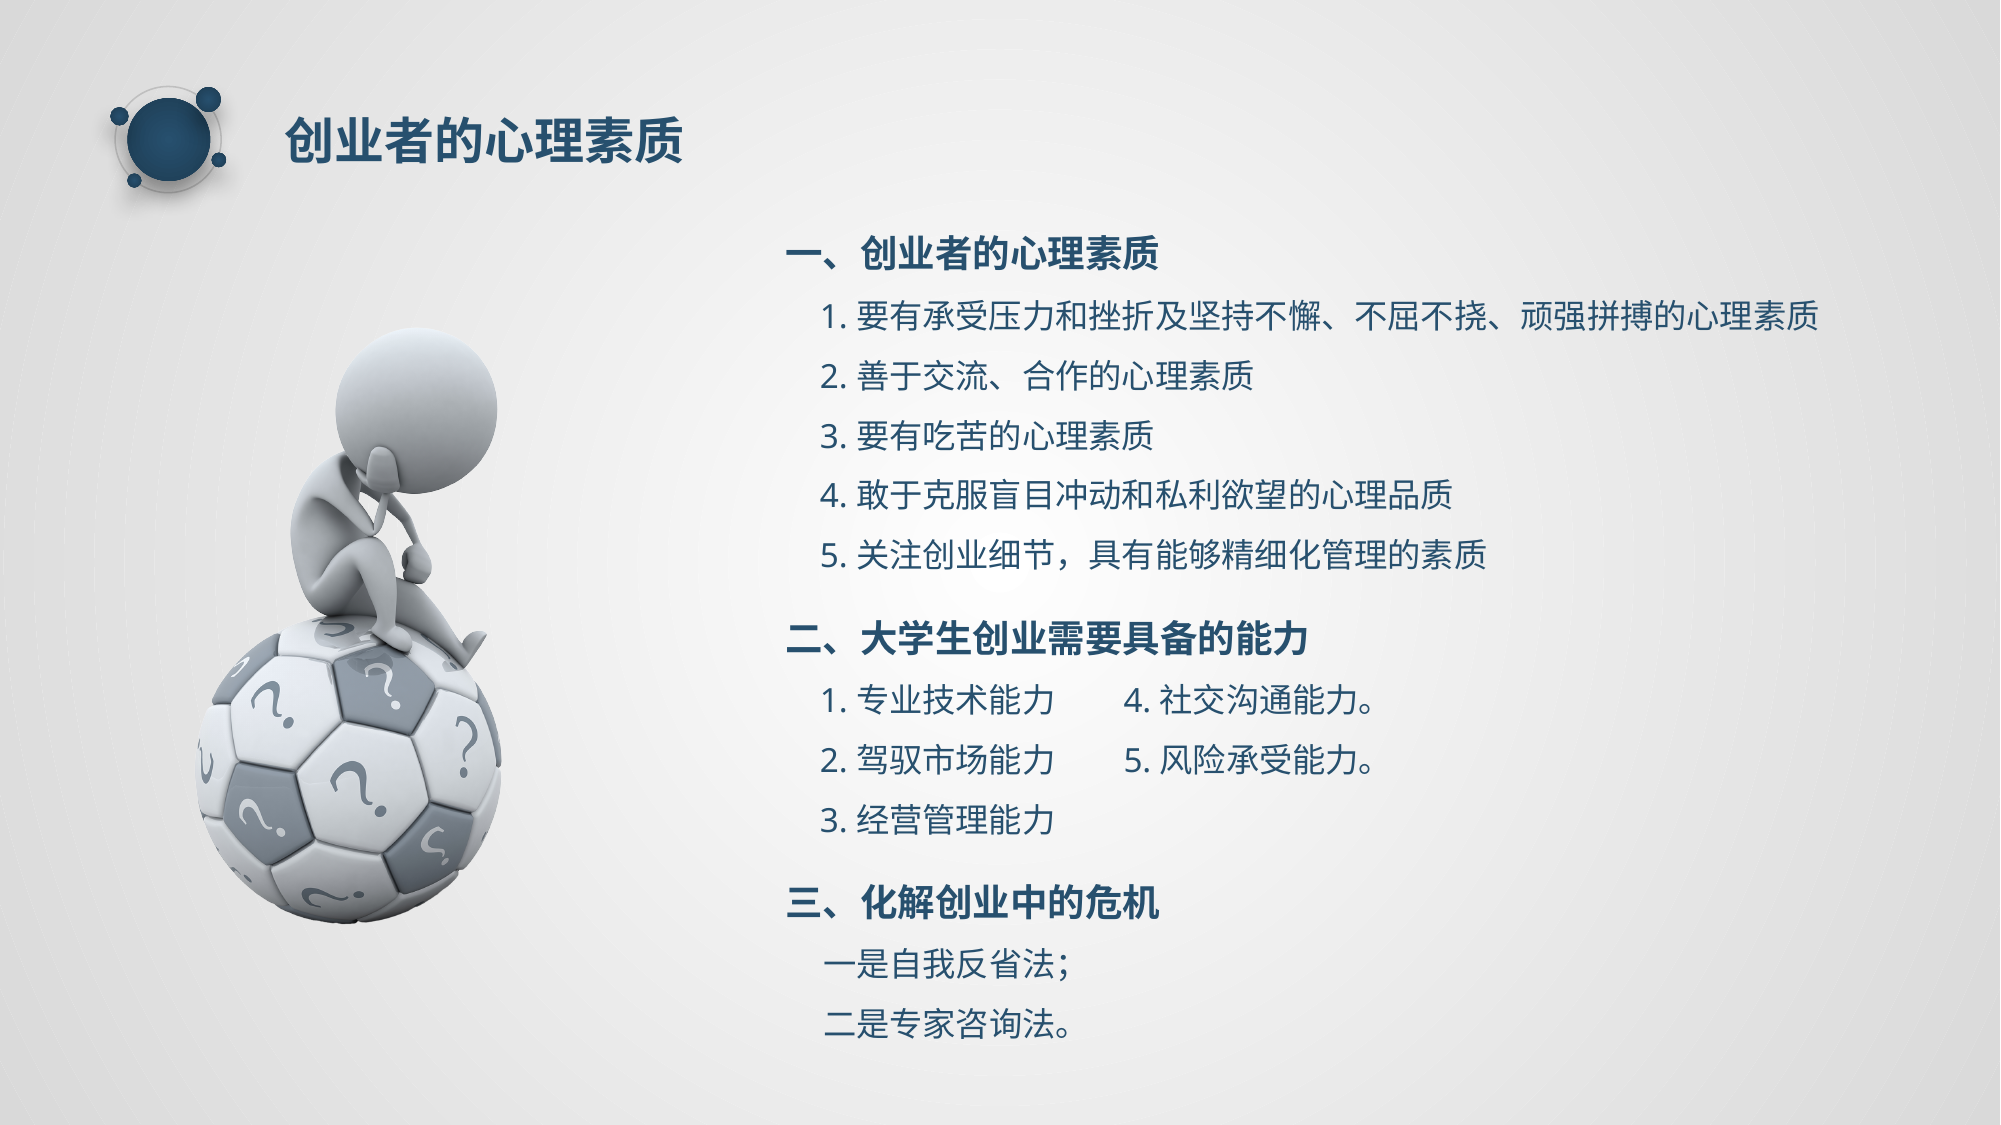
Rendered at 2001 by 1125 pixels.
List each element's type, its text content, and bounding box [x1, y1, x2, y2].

text_box 一、创业者的心理素质 1.要有承受压力和挫折及坚持不懈、不屈不挠、顽强拼搏的心理素质 2.善于交流、合作的心理素质 3.要有吃苦的心理素质 4.敢于克服盲目冲动和私利欲望的心理品质 5.关注创业细节，具有能够精细化管理的素质 [770, 200, 1876, 582]
text_box 创业者的心理素质 [270, 101, 700, 177]
text_box 二、大学生创业需要具备的能力 1.专业技术能力 4.社交沟通能力。 2.驾驭市场能力 5.风险承受能力。 3.经营管理能力 [770, 584, 1824, 847]
text_box 三、化解创业中的危机 一是自我反省法； 二是专家咨询法。 [770, 848, 1824, 1051]
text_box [110, 86, 226, 193]
picture [141, 302, 616, 994]
